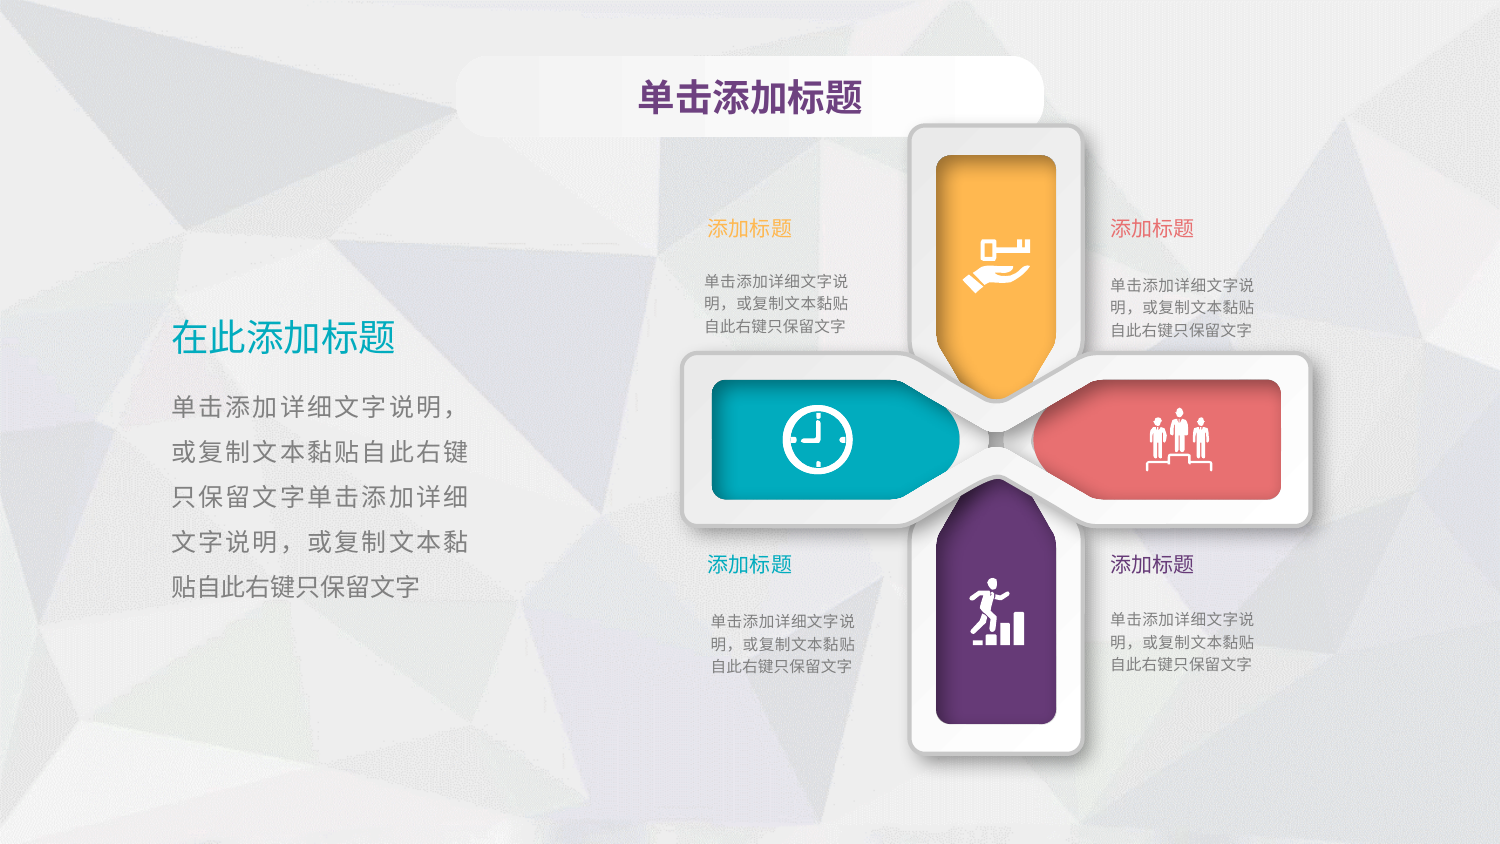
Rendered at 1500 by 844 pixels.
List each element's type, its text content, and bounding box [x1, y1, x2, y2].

text_box 添加标题 [1095, 544, 1255, 585]
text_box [909, 527, 1083, 754]
text_box 单击添加详细文字说明，或复制文本黏贴自此右键只保留文字单击添加详细文字说明，或复制文本黏贴自此右键只保留文字 [156, 369, 485, 654]
text_box 添加标题 [692, 544, 853, 585]
text_box 单击添加详细文字说明，或复制文本黏贴自此右键只保留文字 [689, 260, 864, 343]
picture [0, 0, 1500, 844]
text_box 添加标题 [1095, 207, 1255, 248]
text_box 在此添加标题 [156, 306, 487, 367]
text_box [681, 352, 1311, 527]
text_box 单击添加详细文字说明，或复制文本黏贴自此右键只保留文字 [695, 600, 870, 684]
text_box 单击添加详细文字说明，或复制文本黏贴自此右键只保留文字 [1095, 264, 1270, 347]
text_box 添加标题 [692, 207, 853, 248]
text_box 单击添加详细文字说明，或复制文本黏贴自此右键只保留文字 [1095, 598, 1270, 682]
text_box 单击添加标题 [454, 54, 1046, 138]
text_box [909, 125, 1083, 352]
